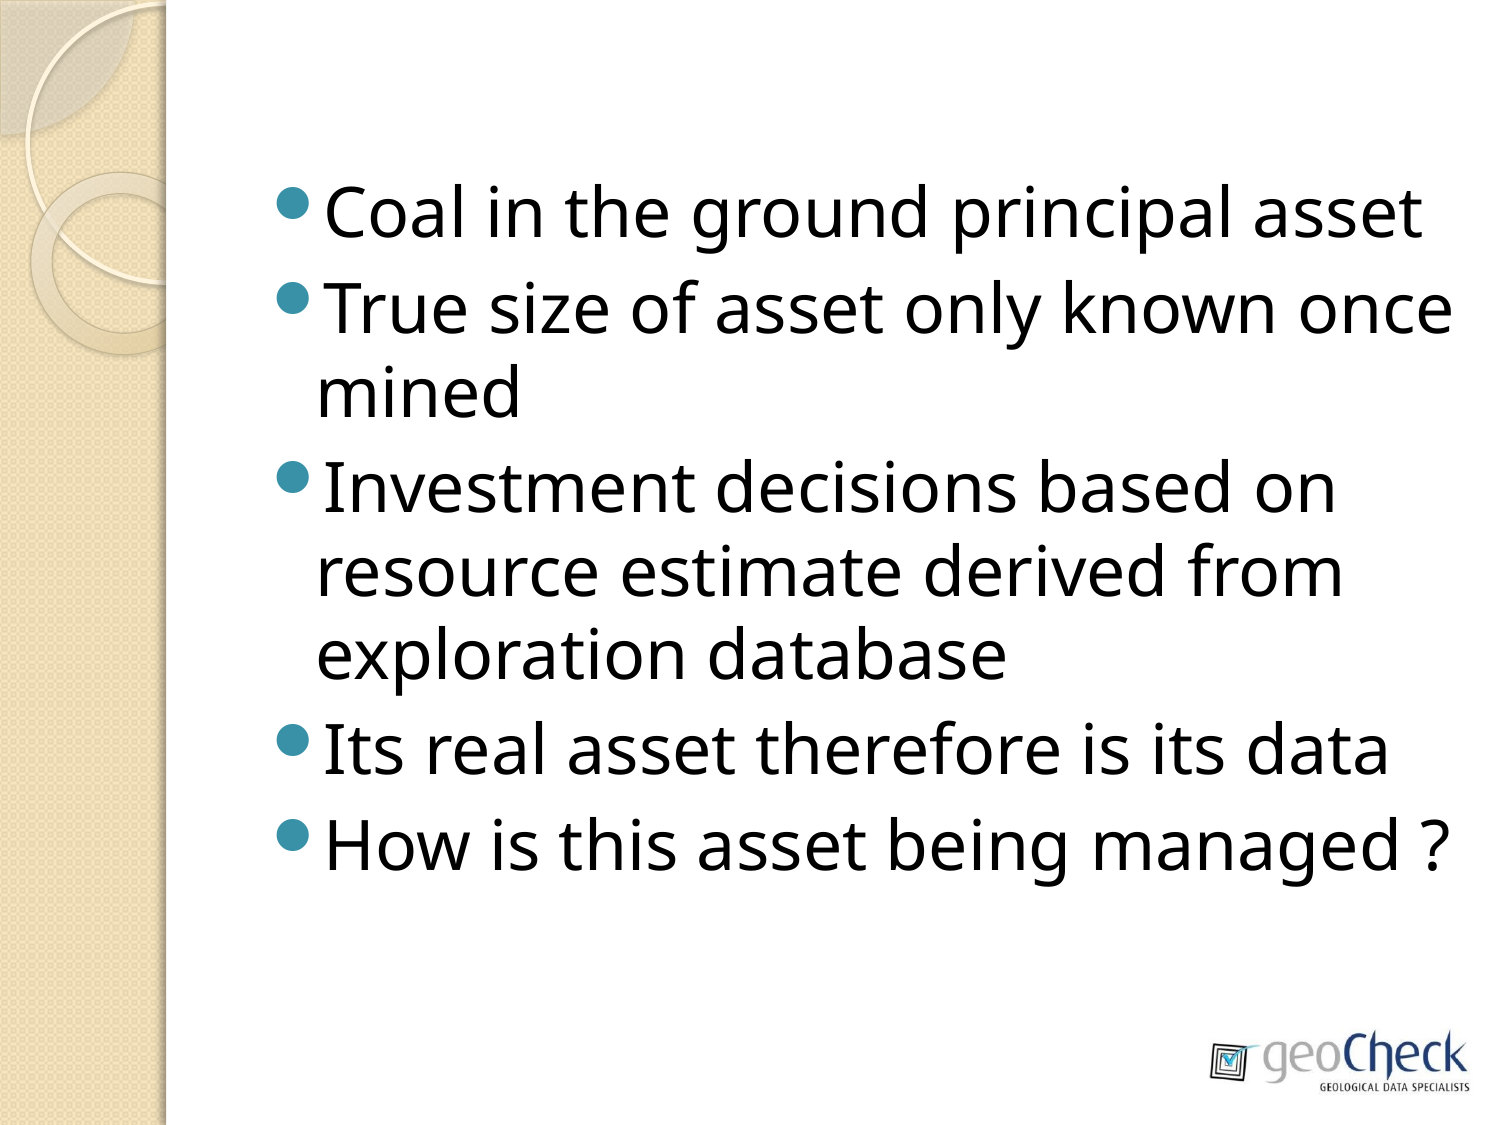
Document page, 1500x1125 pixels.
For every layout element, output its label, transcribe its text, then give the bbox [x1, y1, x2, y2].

list Coal in the ground principal asset True size of asset only known once mined Investment decisions based on resource estimate derived from exploration database Its real asset therefore is its data How is this asset being managed ? [244, 160, 1475, 953]
picture [1198, 1028, 1480, 1102]
